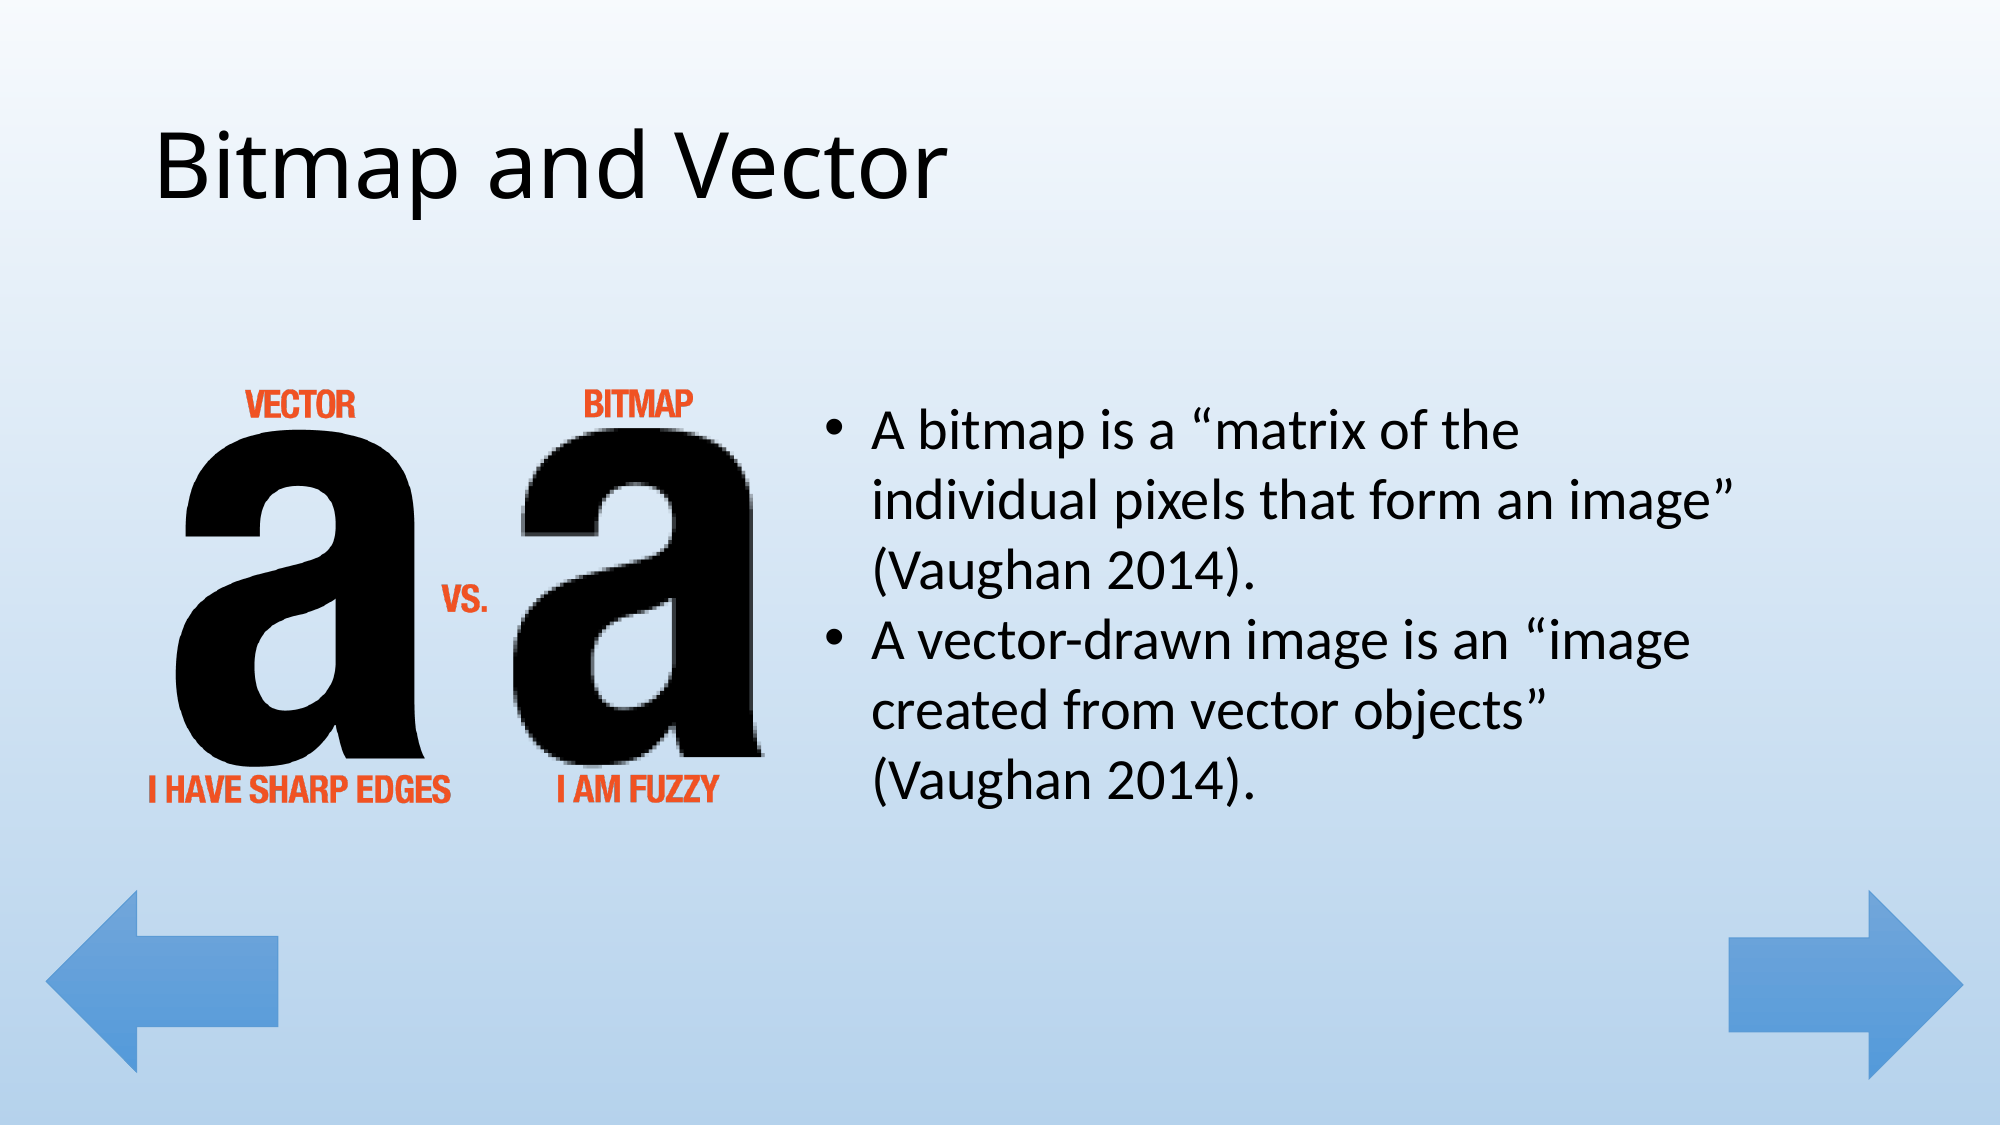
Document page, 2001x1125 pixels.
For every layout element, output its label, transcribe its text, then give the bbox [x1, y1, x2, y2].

text_box A bitmap is a “matrix of the individual pixels that form an image” (Vaughan 2014). A vector-drawn image is an “image created from vector objects” (Vaughan 2014). [809, 383, 1760, 819]
text_box [45, 889, 279, 1074]
picture [137, 383, 782, 813]
title Bitmap and Vector [137, 59, 1863, 278]
text_box [1728, 889, 1964, 1080]
